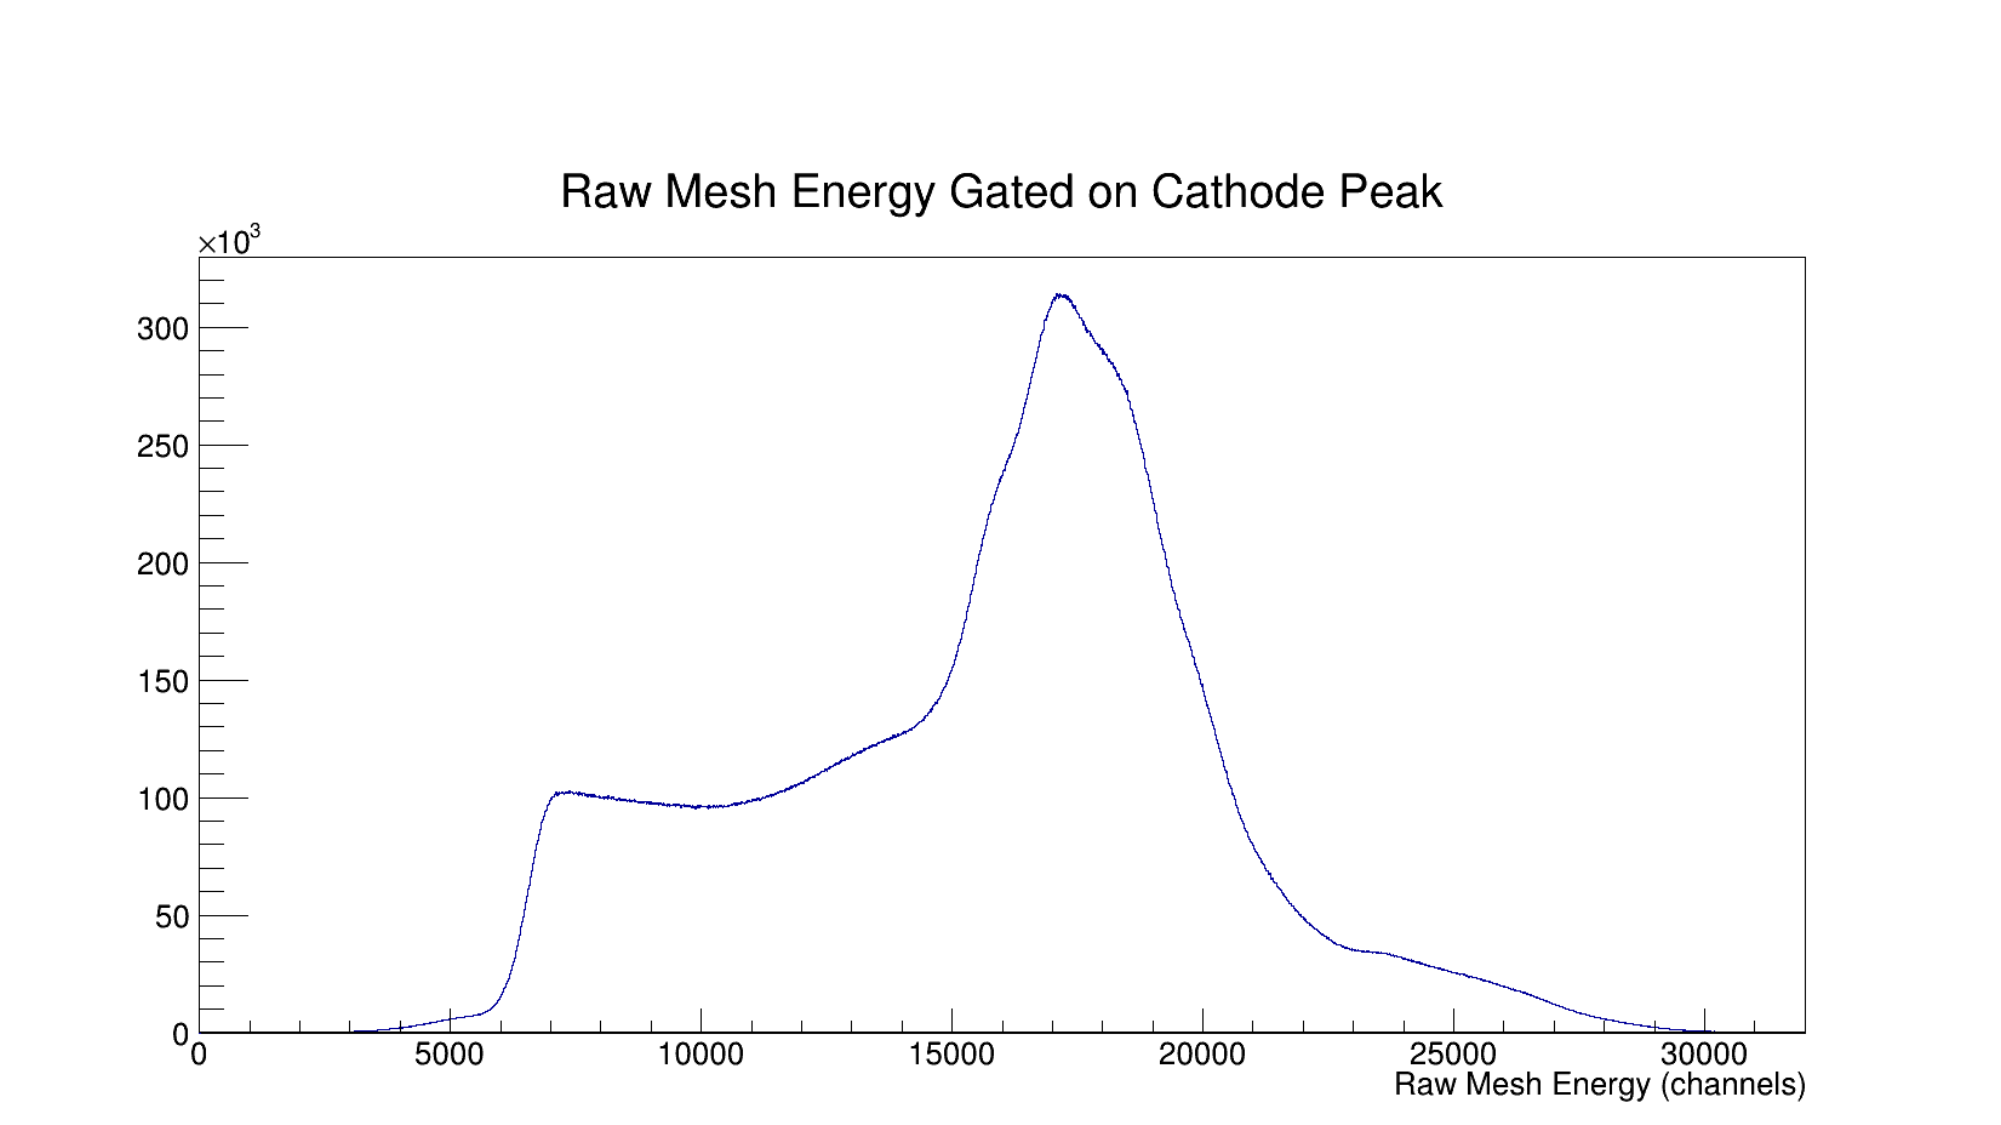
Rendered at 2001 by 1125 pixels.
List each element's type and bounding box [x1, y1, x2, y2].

picture [0, 160, 2000, 1125]
